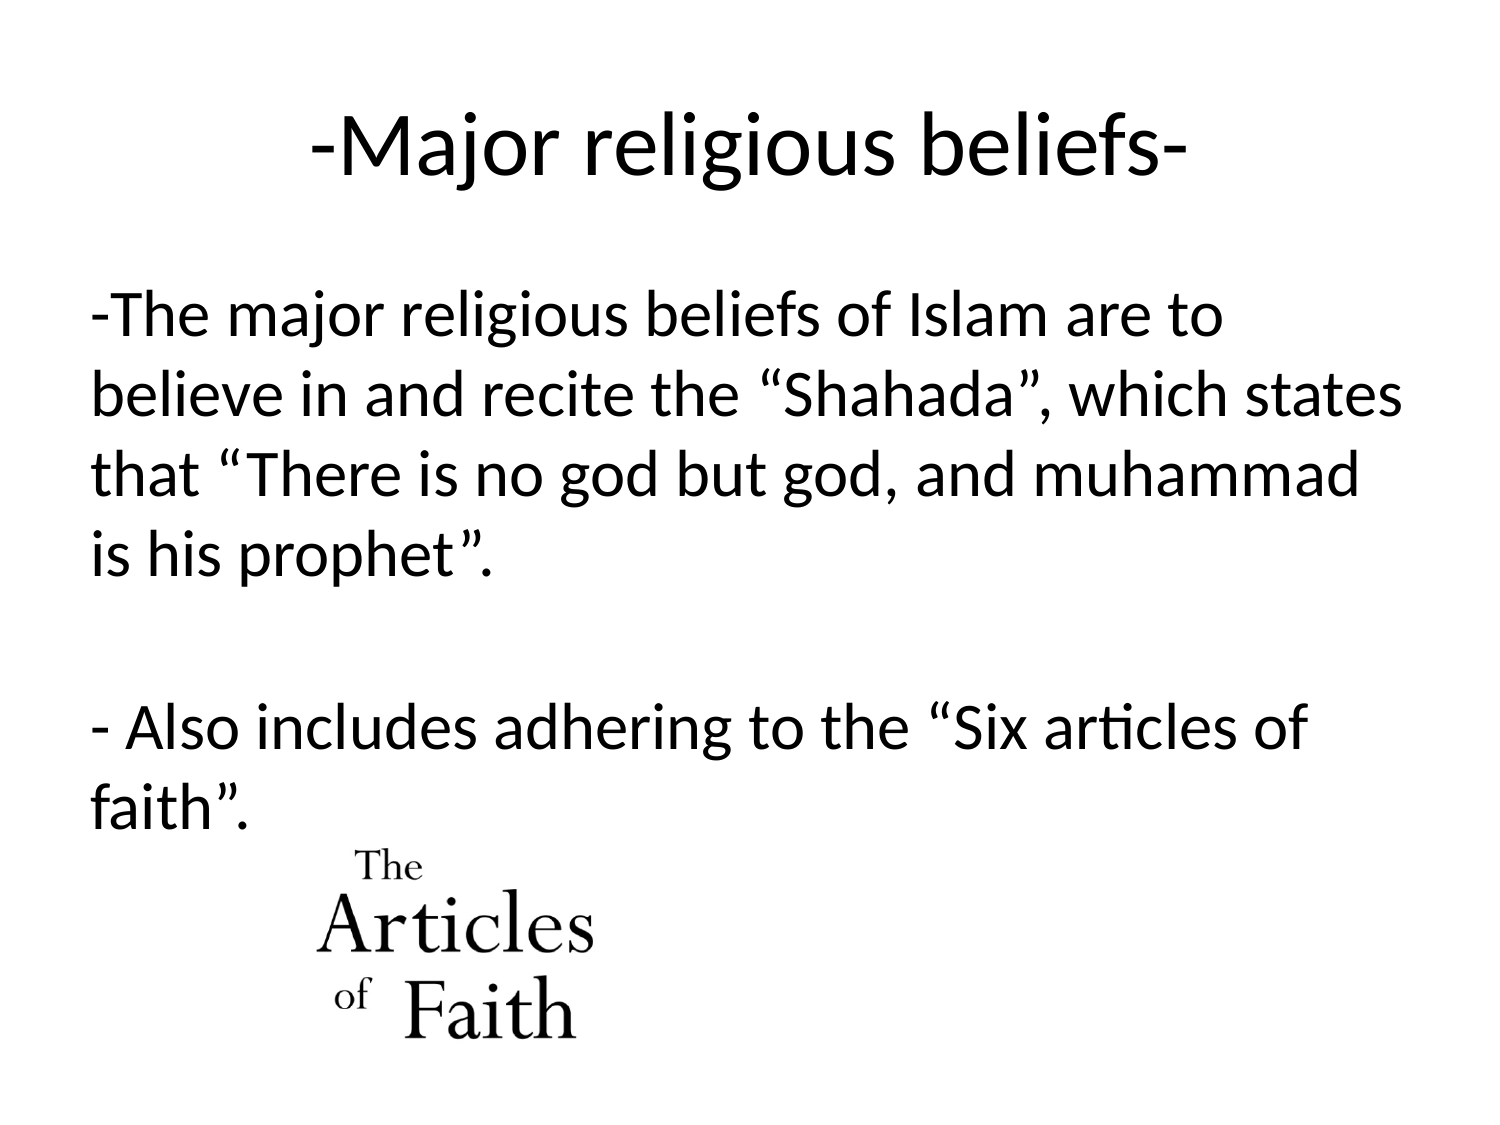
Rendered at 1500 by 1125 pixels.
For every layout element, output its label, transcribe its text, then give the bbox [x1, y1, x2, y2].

title -Major religious beliefs- [75, 45, 1425, 233]
list -The major religious beliefs of Islam are to believe in and recite the “Shahada”, which states that “There is no god but god, and muhammad is his prophet”. - Also includes adhering to the “Six articles of faith”. [75, 262, 1425, 1005]
picture [262, 781, 660, 1120]
